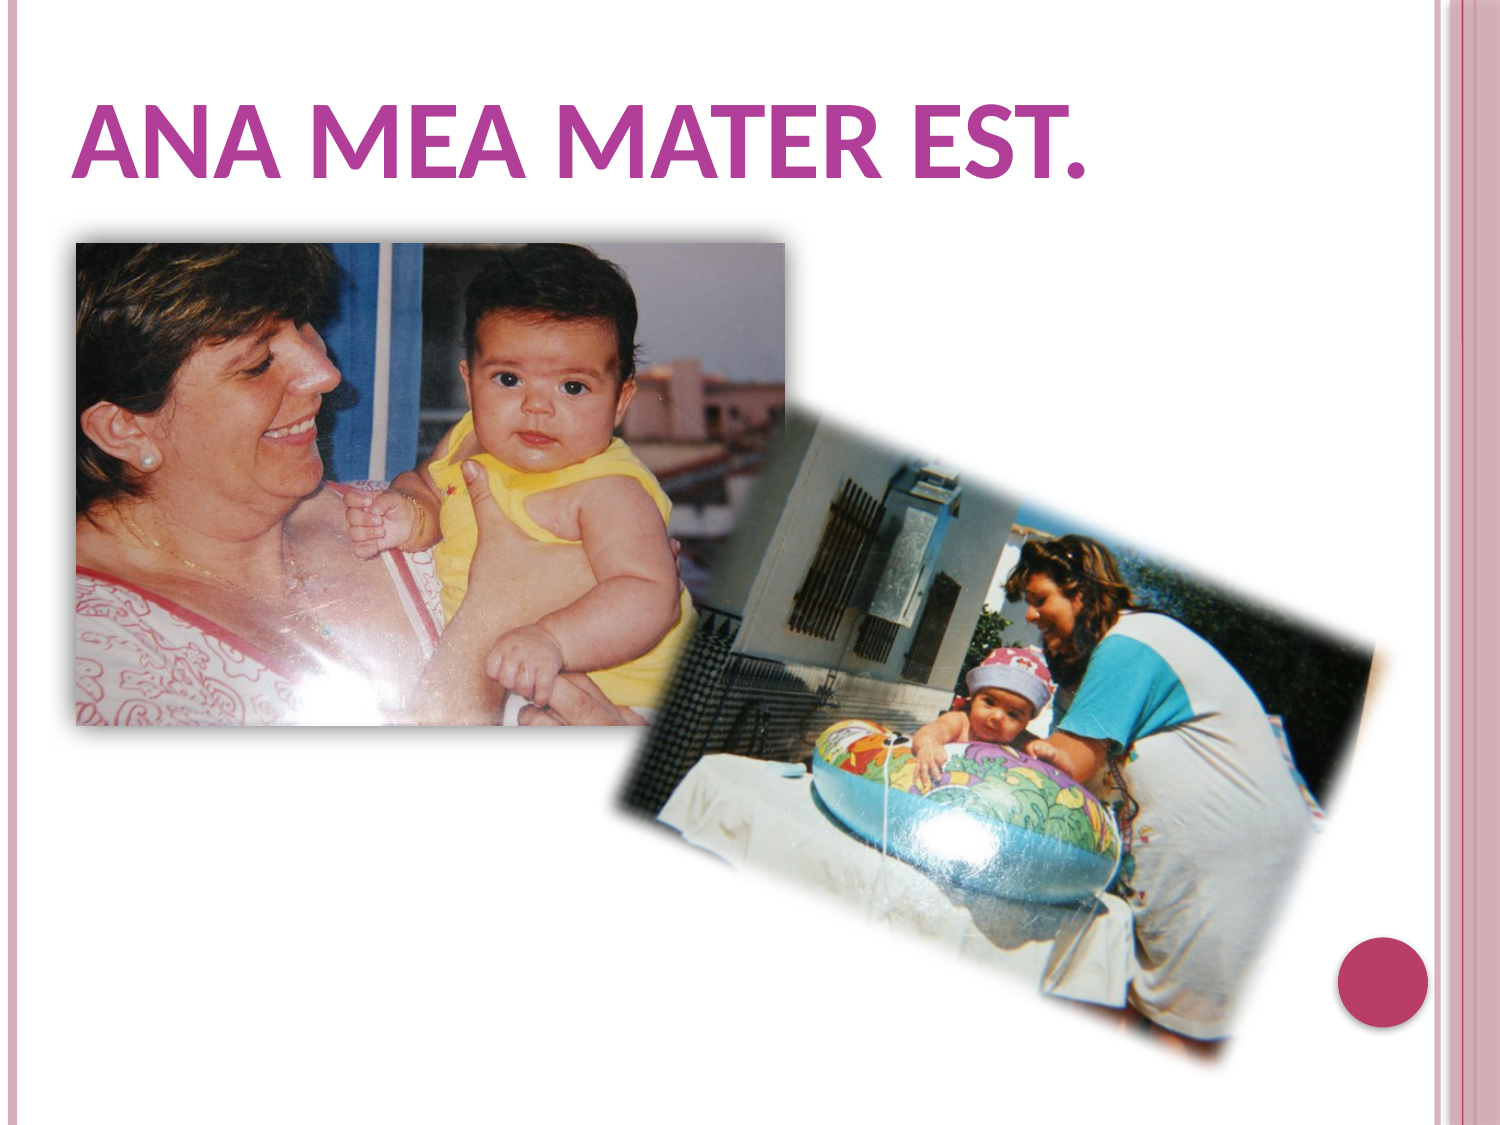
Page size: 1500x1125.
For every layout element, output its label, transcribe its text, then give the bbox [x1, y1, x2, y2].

title Ana mea mater est. [56, 20, 1282, 209]
picture [76, 243, 1370, 1047]
